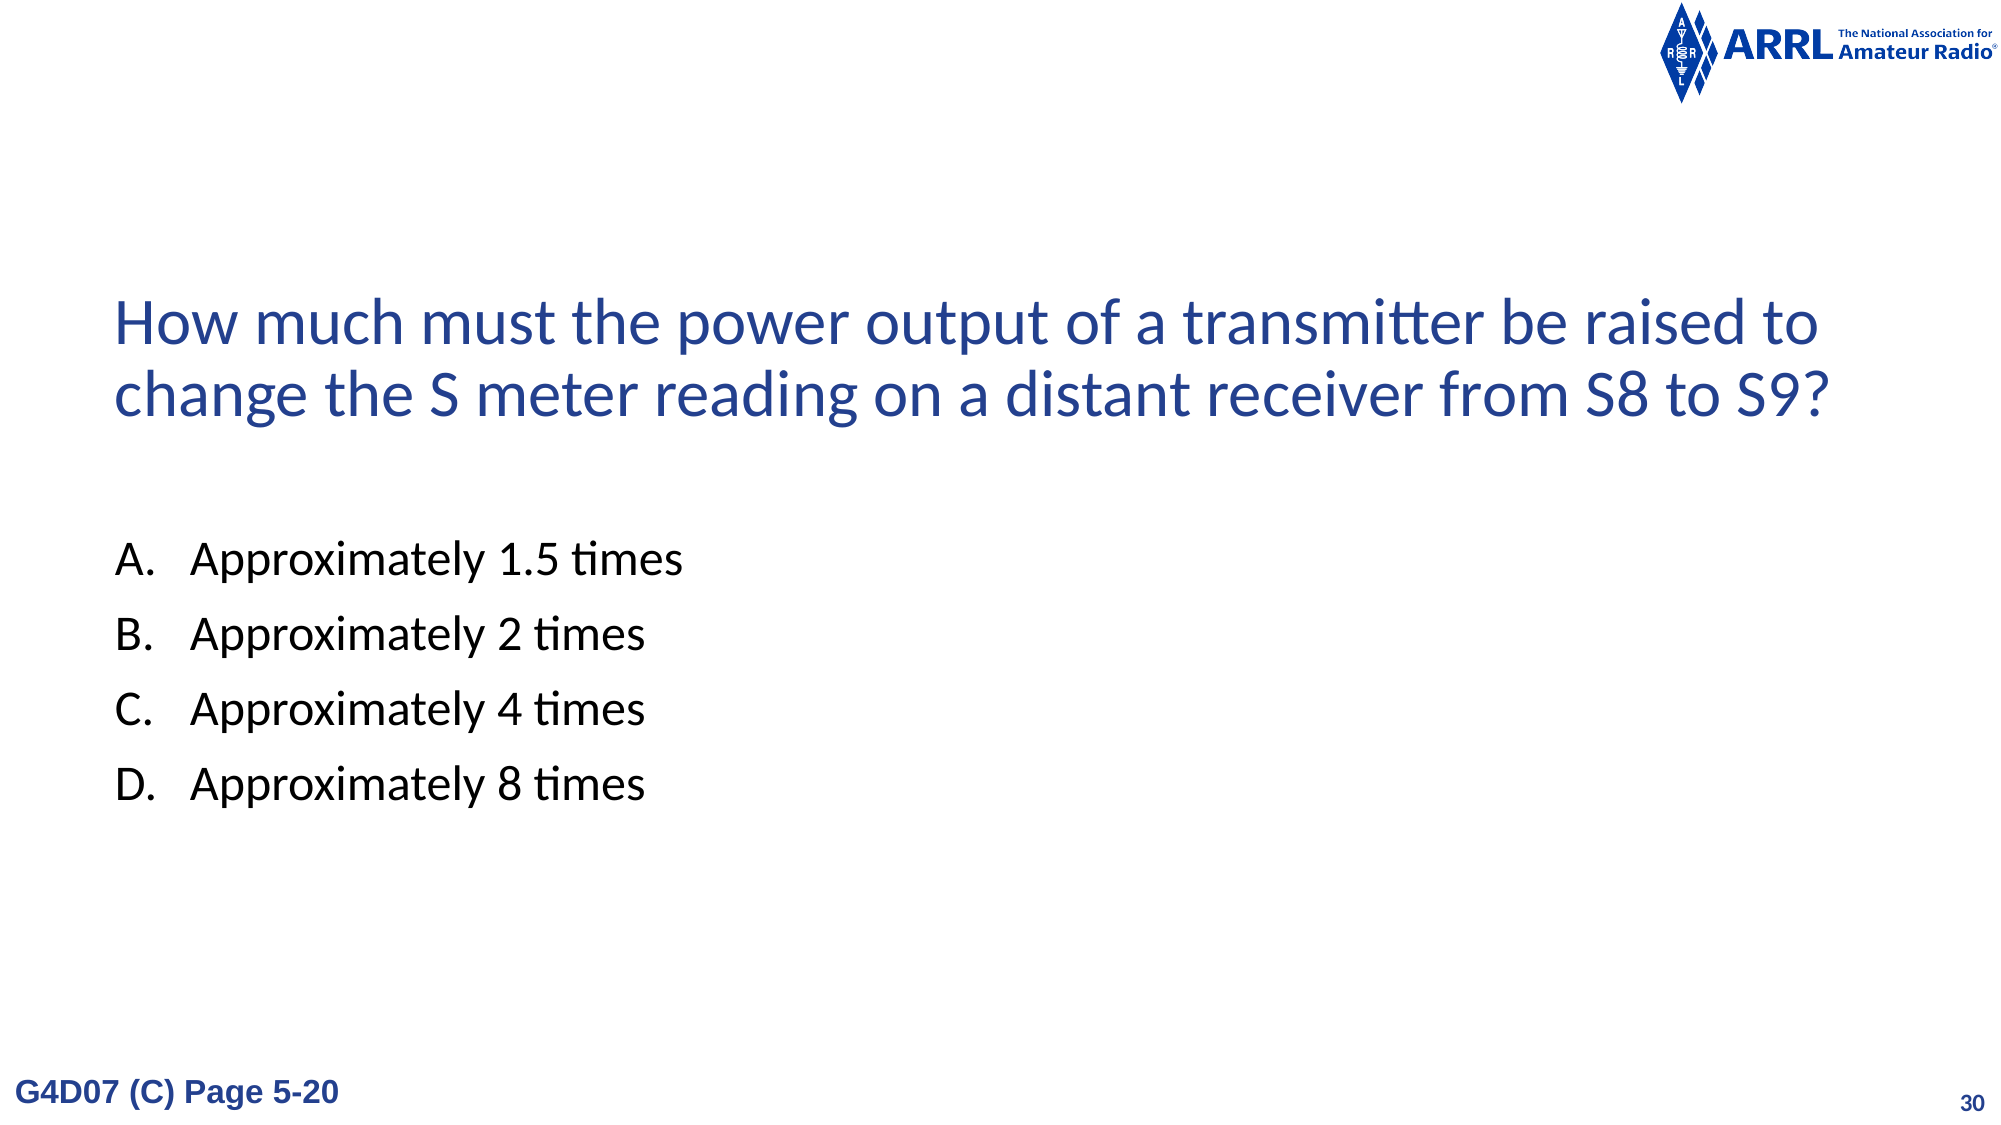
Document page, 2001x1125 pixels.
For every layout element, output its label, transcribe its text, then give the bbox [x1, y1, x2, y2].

text_box G4D07 (C) Page 5-20 [0, 1062, 1313, 1118]
picture [1658, 0, 1999, 106]
title How much must the power output of a transmitter be raised to change the S meter reading on a distant receiver from S8 to S9? [99, 249, 1900, 468]
text_box 30 [1899, 1079, 2000, 1125]
list Approximately 1.5 times Approximately 2 times Approximately 4 times Approximately 8 times [99, 525, 1900, 1005]
